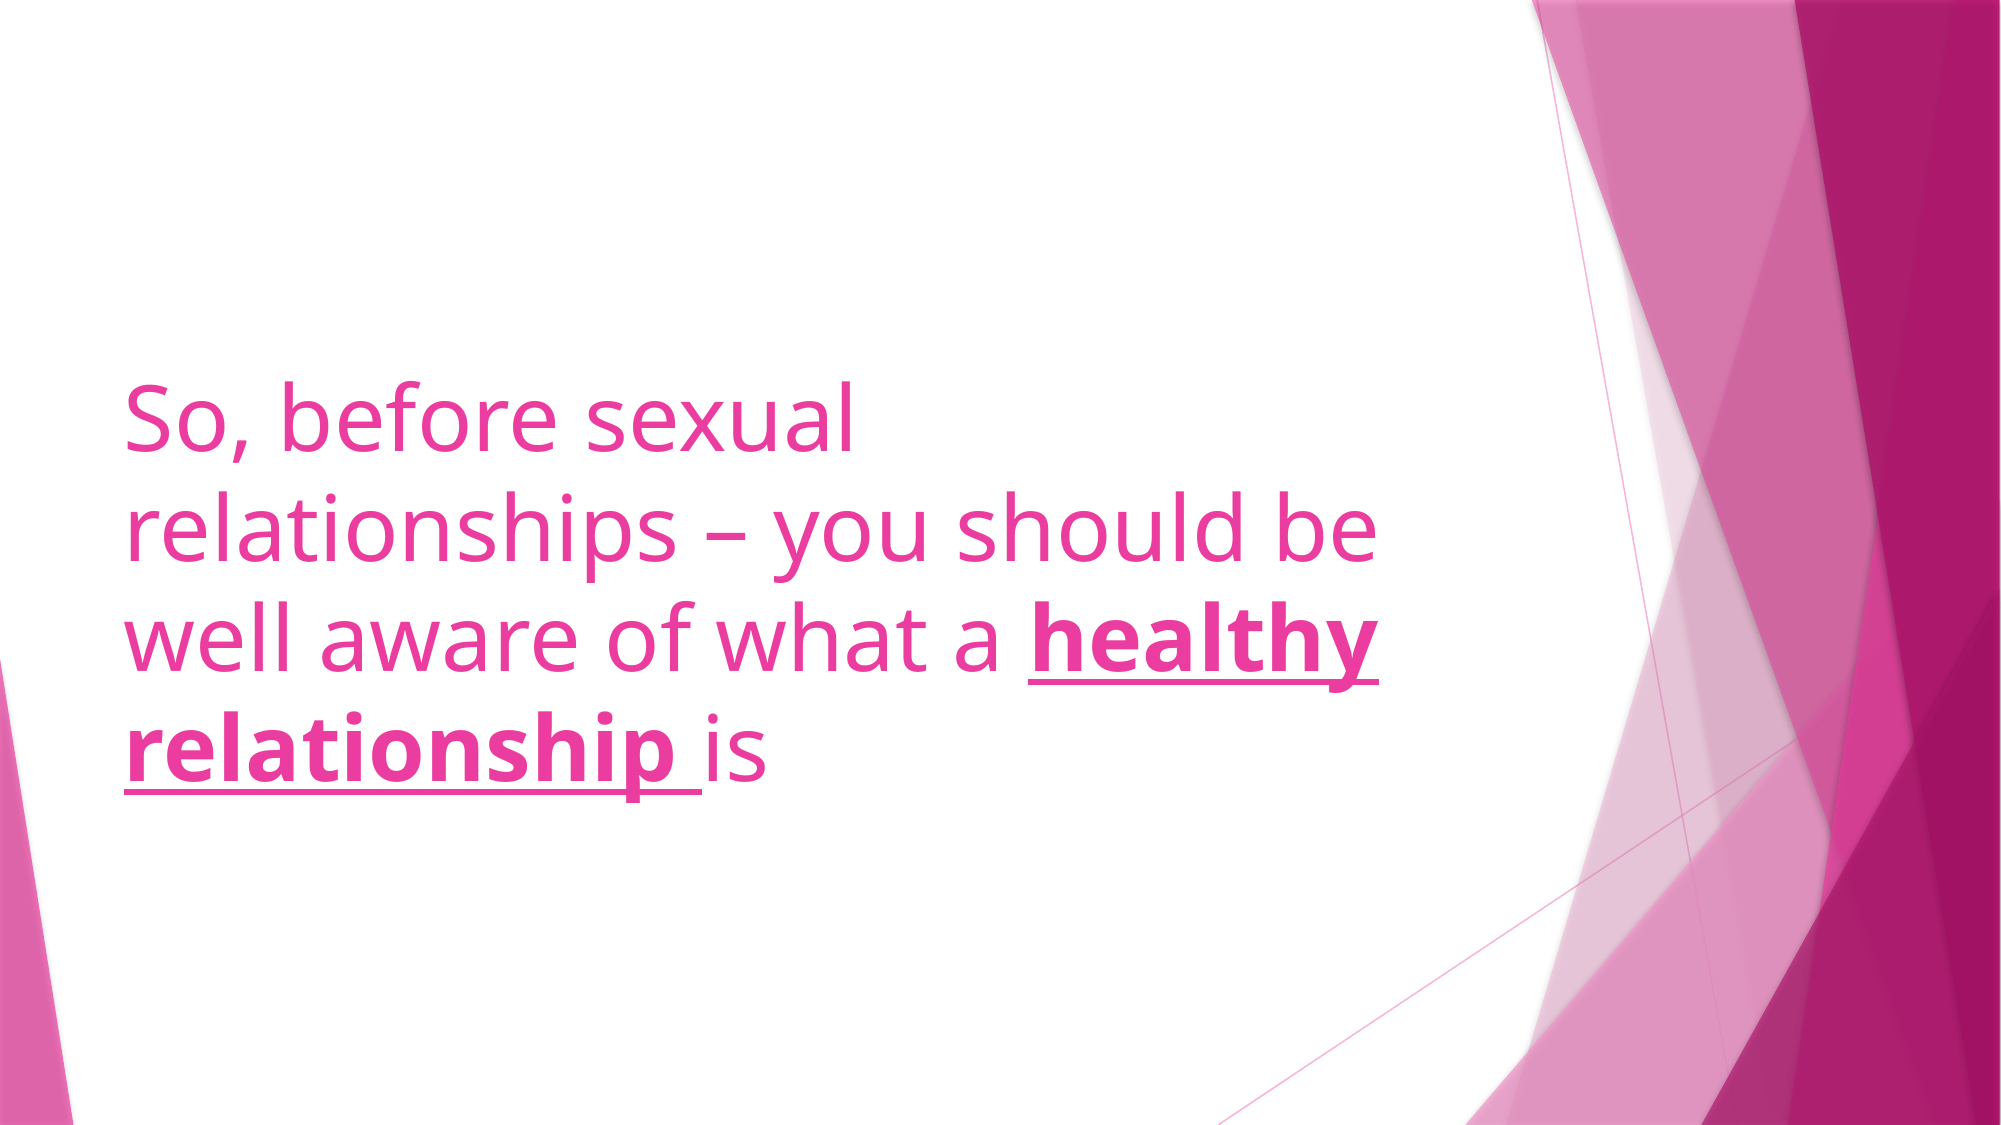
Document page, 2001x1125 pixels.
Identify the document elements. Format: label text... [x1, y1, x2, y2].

title So, before sexual relationships – you should be well aware of what a healthy relationship is [108, 352, 1414, 991]
